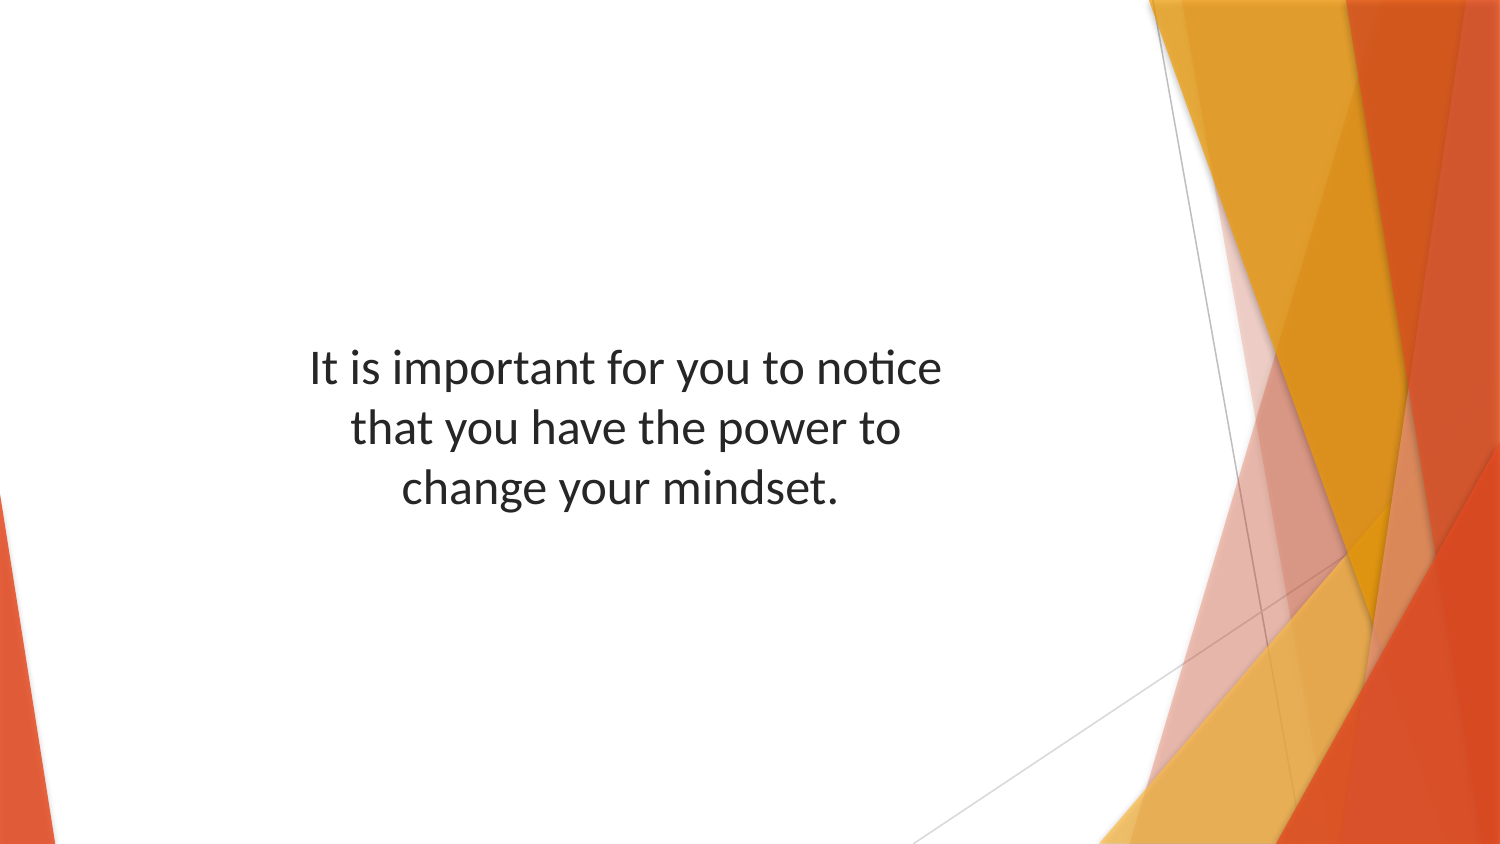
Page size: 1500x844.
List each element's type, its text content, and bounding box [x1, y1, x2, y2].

list It is important for you to notice that you have the power to change your mindset. [277, 327, 975, 800]
